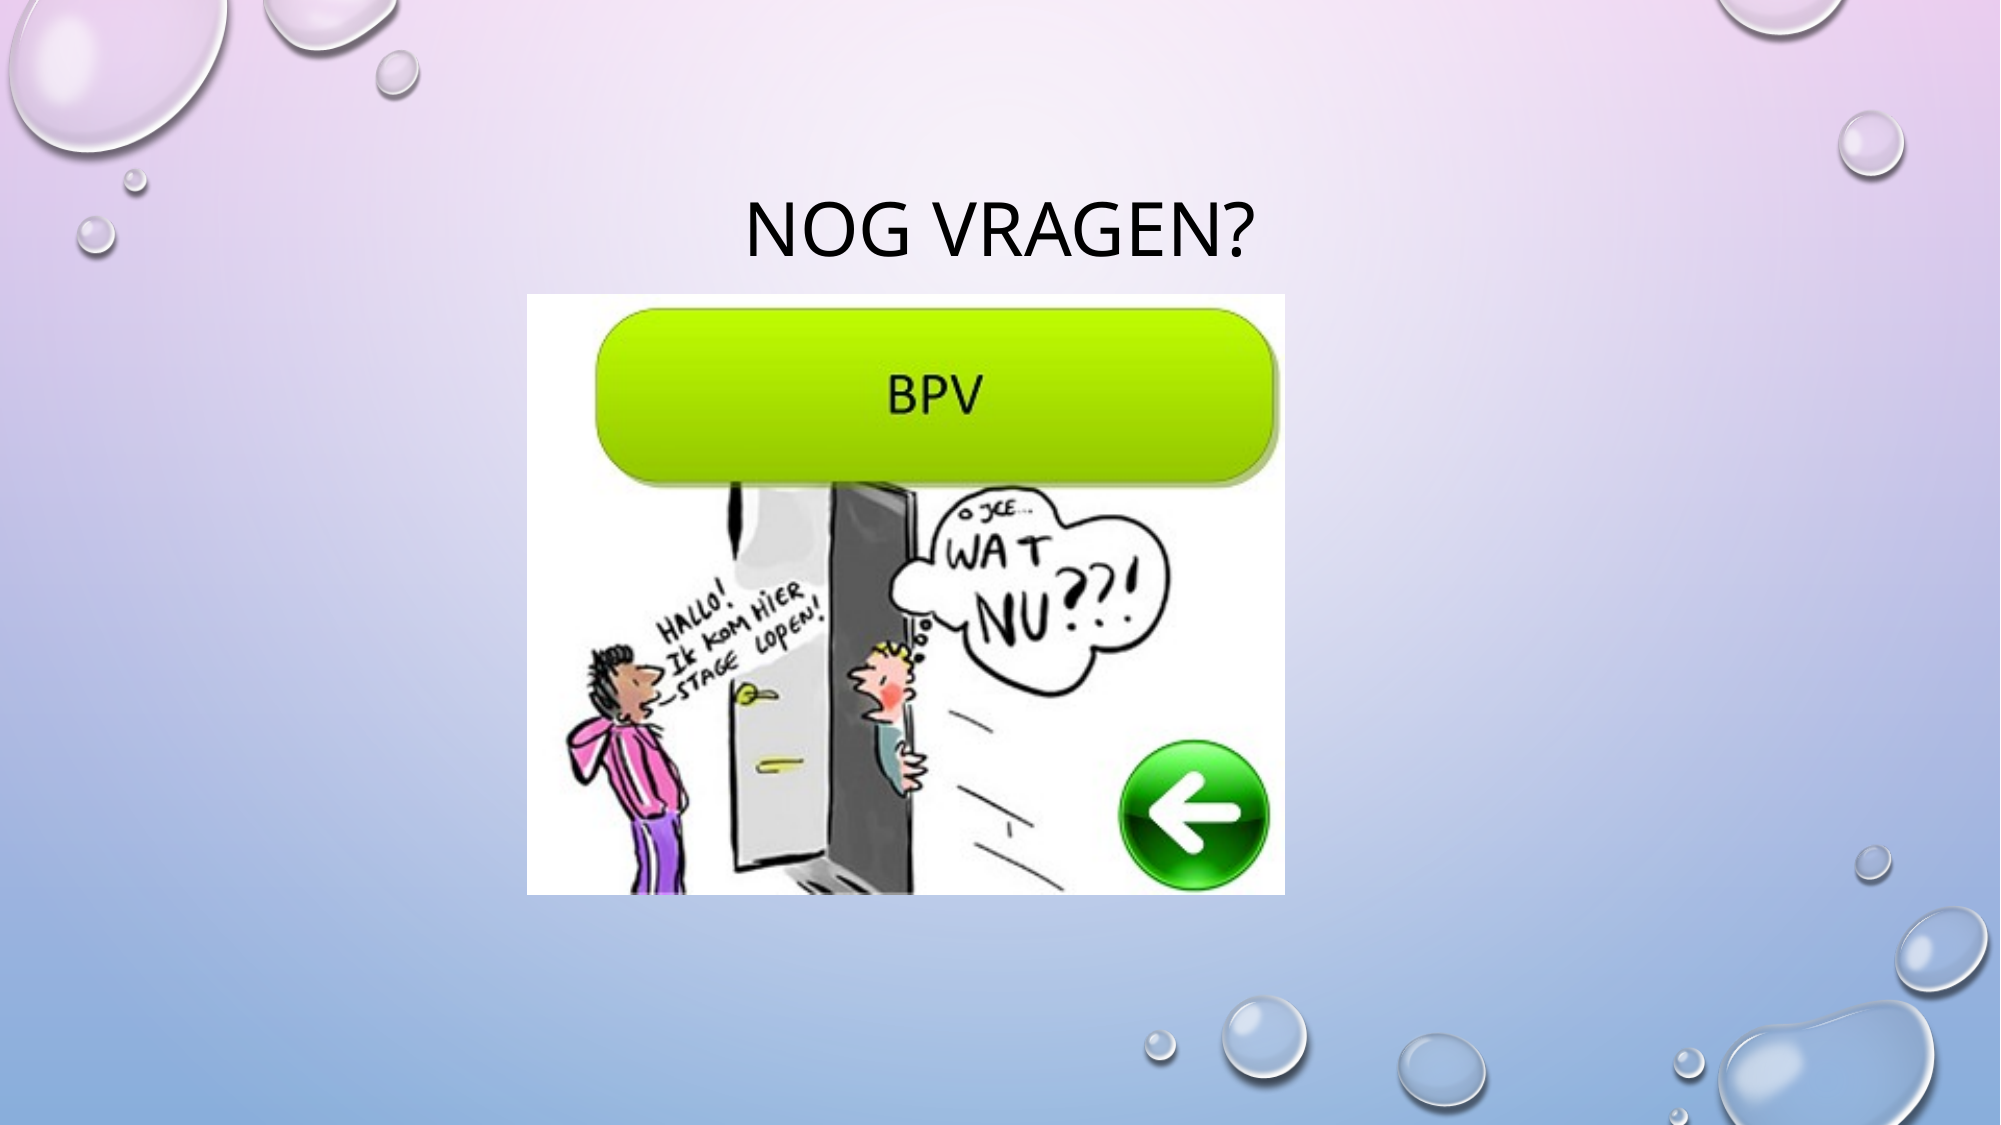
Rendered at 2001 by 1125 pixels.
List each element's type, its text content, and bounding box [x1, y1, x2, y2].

picture [0, 0, 2000, 1125]
title Nog vragen? [149, 101, 1851, 364]
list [526, 294, 1285, 895]
